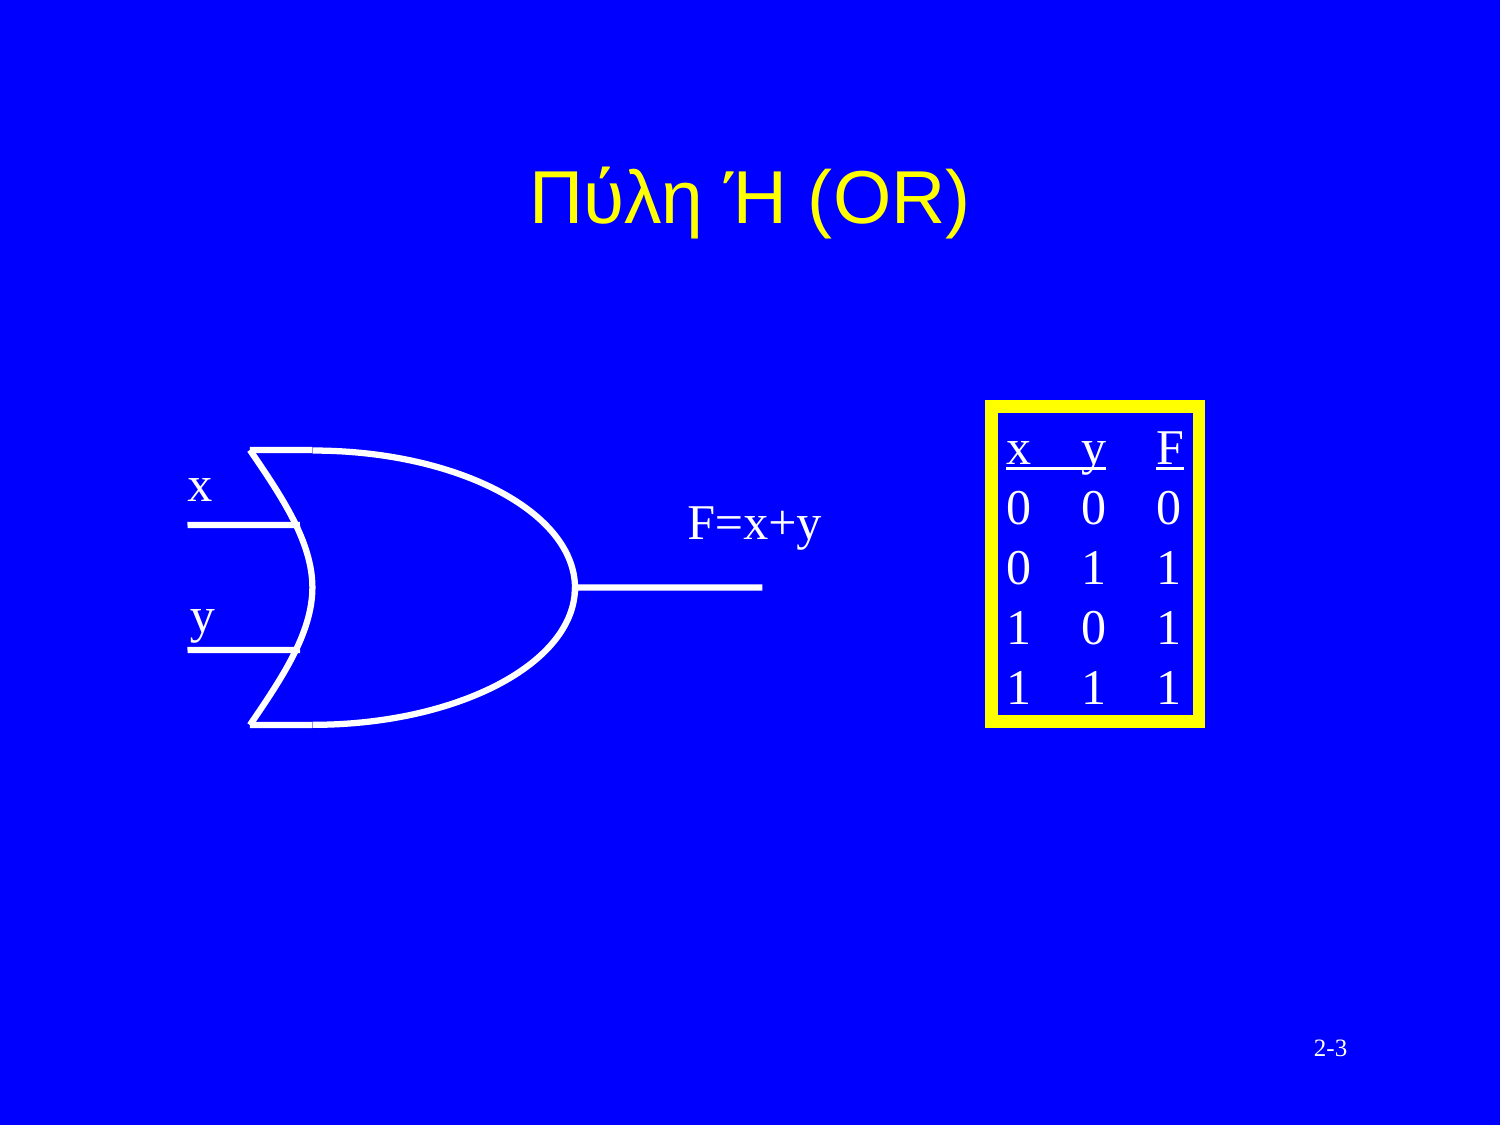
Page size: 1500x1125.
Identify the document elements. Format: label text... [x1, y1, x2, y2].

text_box [249, 450, 313, 726]
text_box [312, 450, 575, 587]
text_box x y F 0 0 0 0 1 1 1 0 1 1 1 1 [991, 406, 1199, 722]
title Πύλη Ή (OR) [112, 99, 1388, 288]
text_box y [175, 574, 230, 650]
text_box [312, 587, 576, 725]
text_box x [172, 444, 228, 519]
text_box F=x+y [672, 481, 837, 557]
